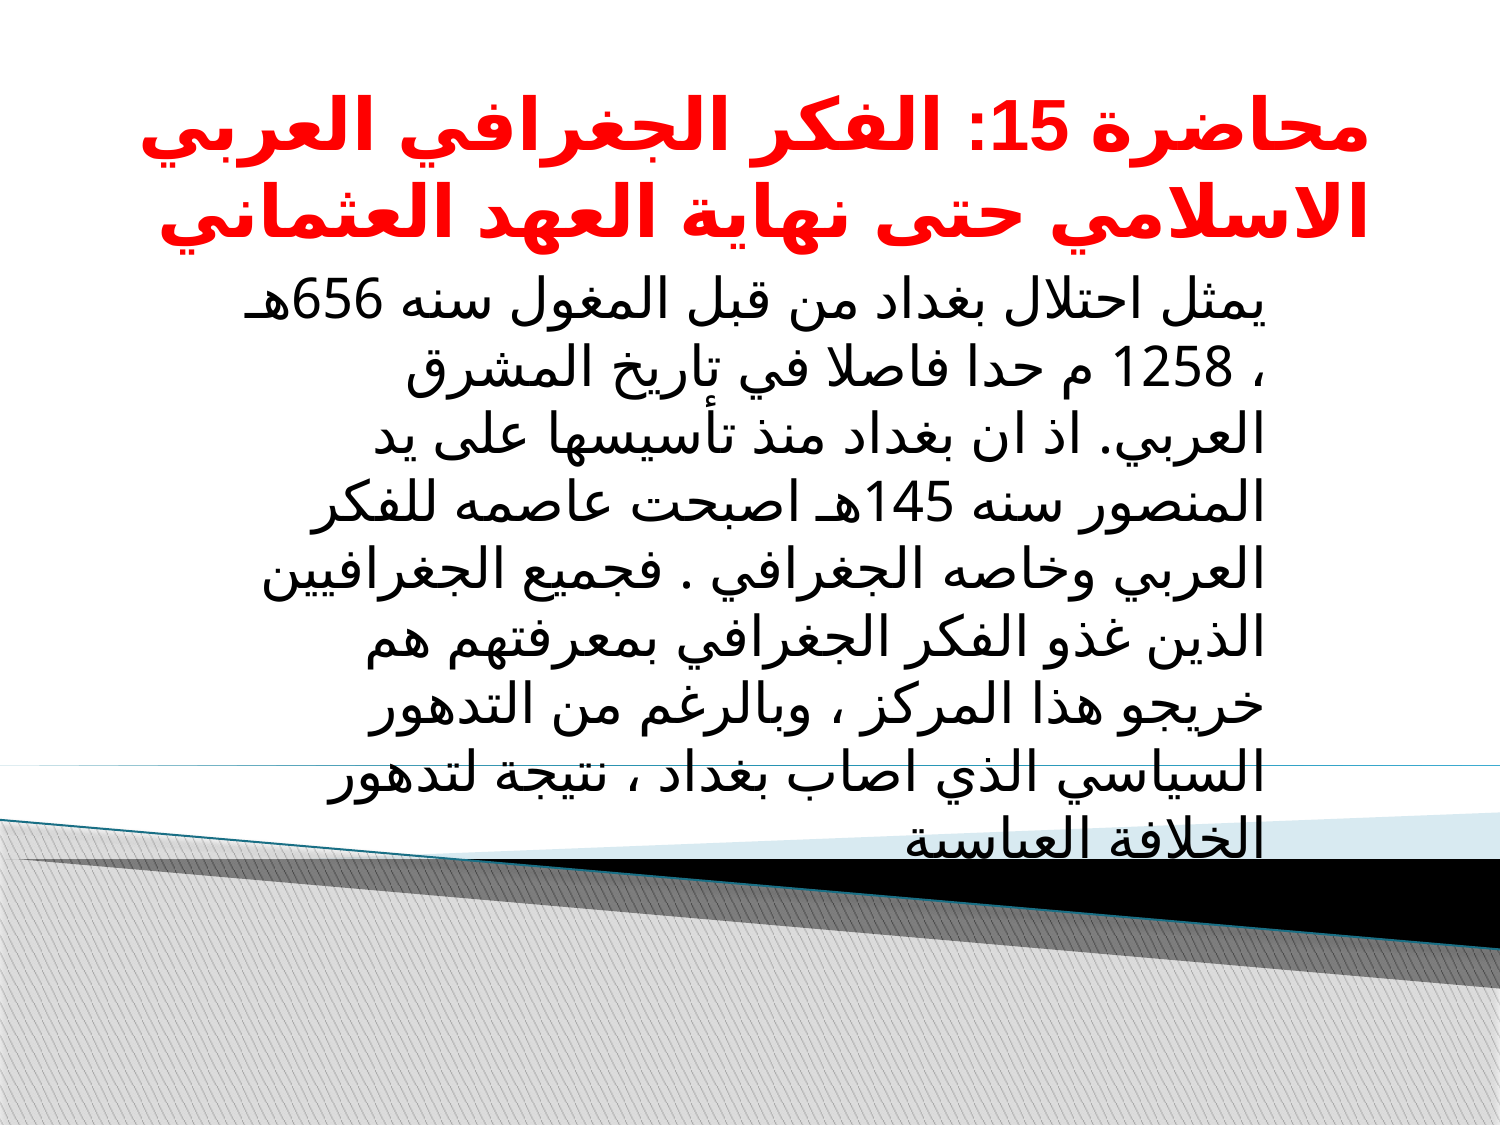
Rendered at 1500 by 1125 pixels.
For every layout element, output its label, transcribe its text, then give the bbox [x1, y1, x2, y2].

title محاضرة 15: الفكر الجغرافي العربي الاسلامي حتى نهاية العهد العثماني [112, 66, 1388, 303]
picture [416, 894, 1500, 989]
picture [5, 859, 225, 878]
subtitle يمثل احتلال بغداد من قبل المغول سنه 656هـ ، 1258 م حدا فاصلا في تاريخ المشرق العربي. اذ ان بغداد منذ تأسيسها على يد المنصور سنه 145هـ اصبحت عاصمه للفكر العربي وخاصه الجغرافي . فجميع الجغرافيين الذين غذو الفكر الجغرافي بمعرفتهم هم خريجو هذا المركز ، وبالرغم من التدهور السياسي الذي اصاب بغداد ، نتيجة لتدهور الخلافة العباسية [225, 255, 1275, 894]
